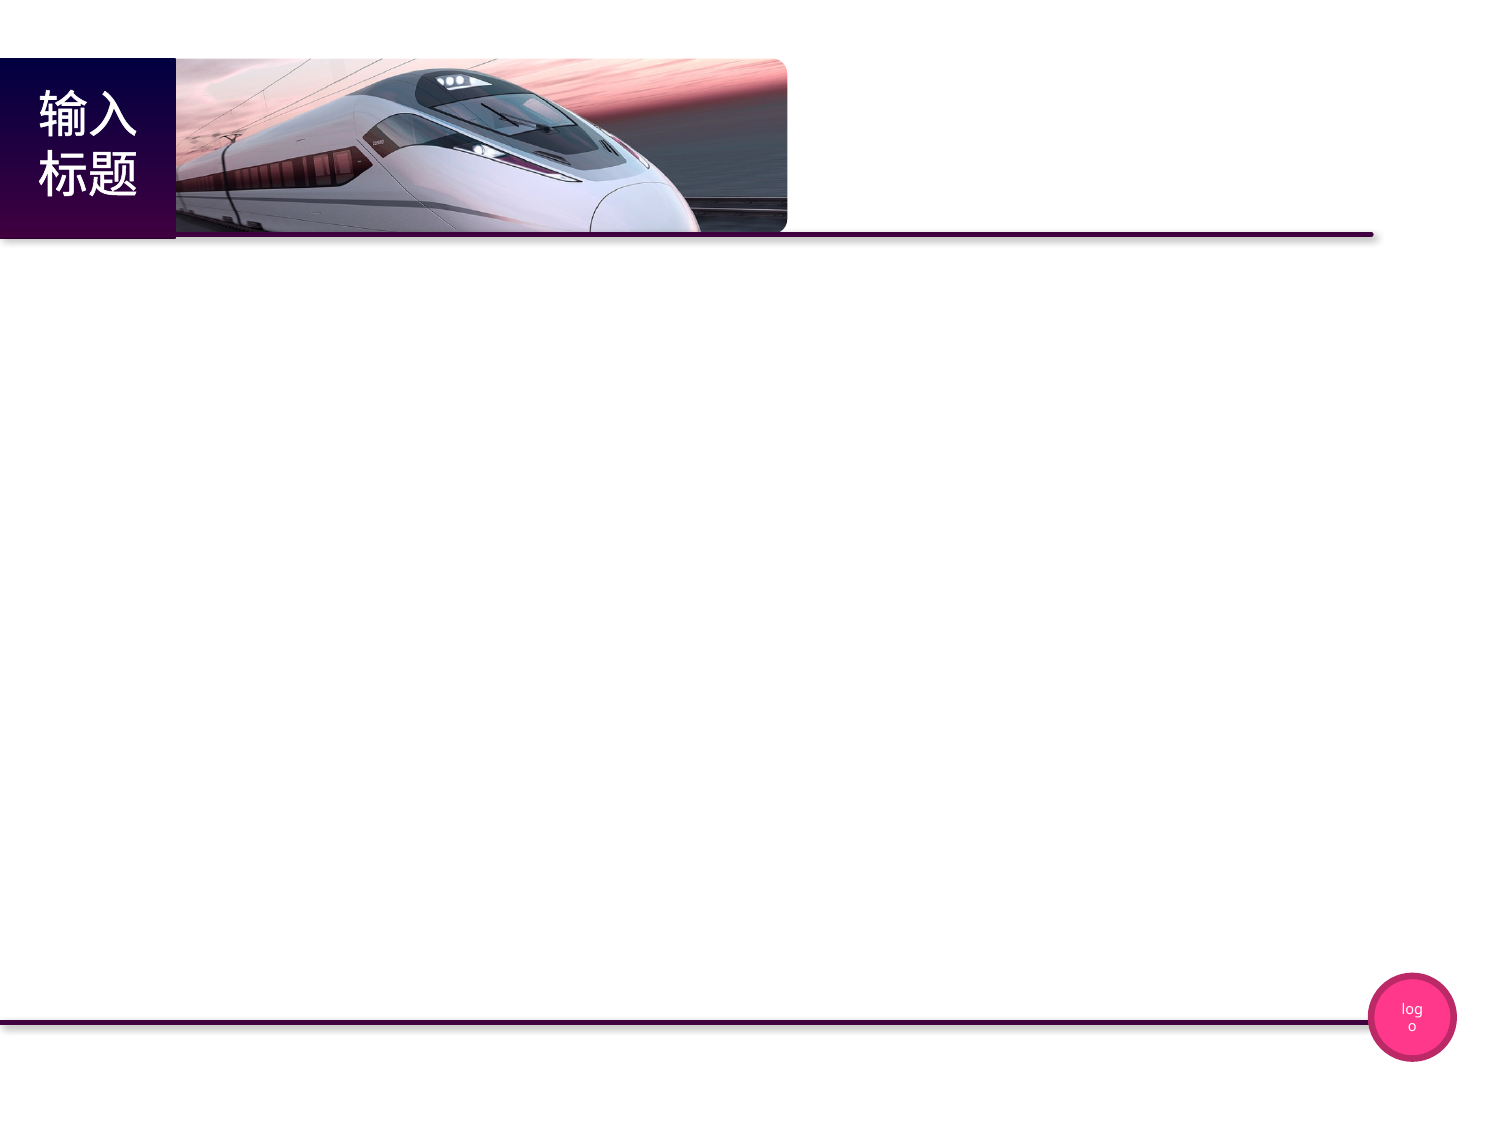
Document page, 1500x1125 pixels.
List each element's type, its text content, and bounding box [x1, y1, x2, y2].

text_box 输入标题 [11, 74, 164, 210]
picture [158, 58, 788, 232]
